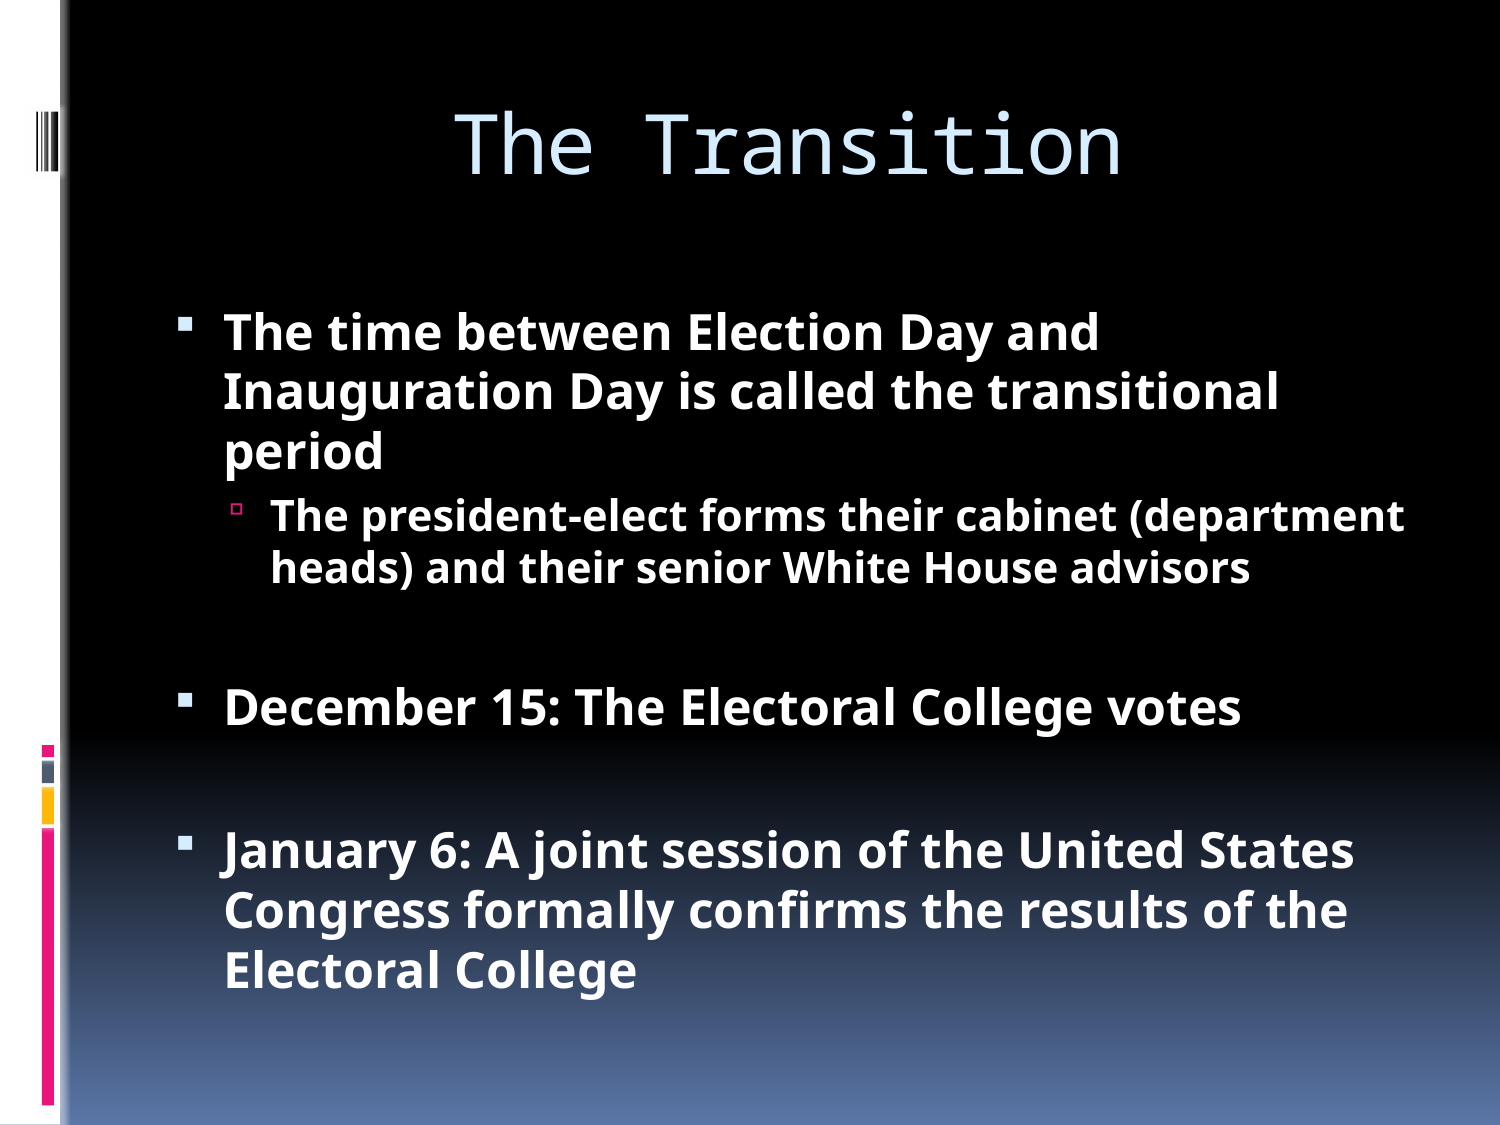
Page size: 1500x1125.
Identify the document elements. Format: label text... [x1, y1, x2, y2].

title The Transition [150, 83, 1425, 234]
list The time between Election Day and Inauguration Day is called the transitional period The president-elect forms their cabinet (department heads) and their senior White House advisors December 15: The Electoral College votes January 6: A joint session of the United States Congress formally confirms the results of the Electoral College [150, 292, 1425, 1043]
